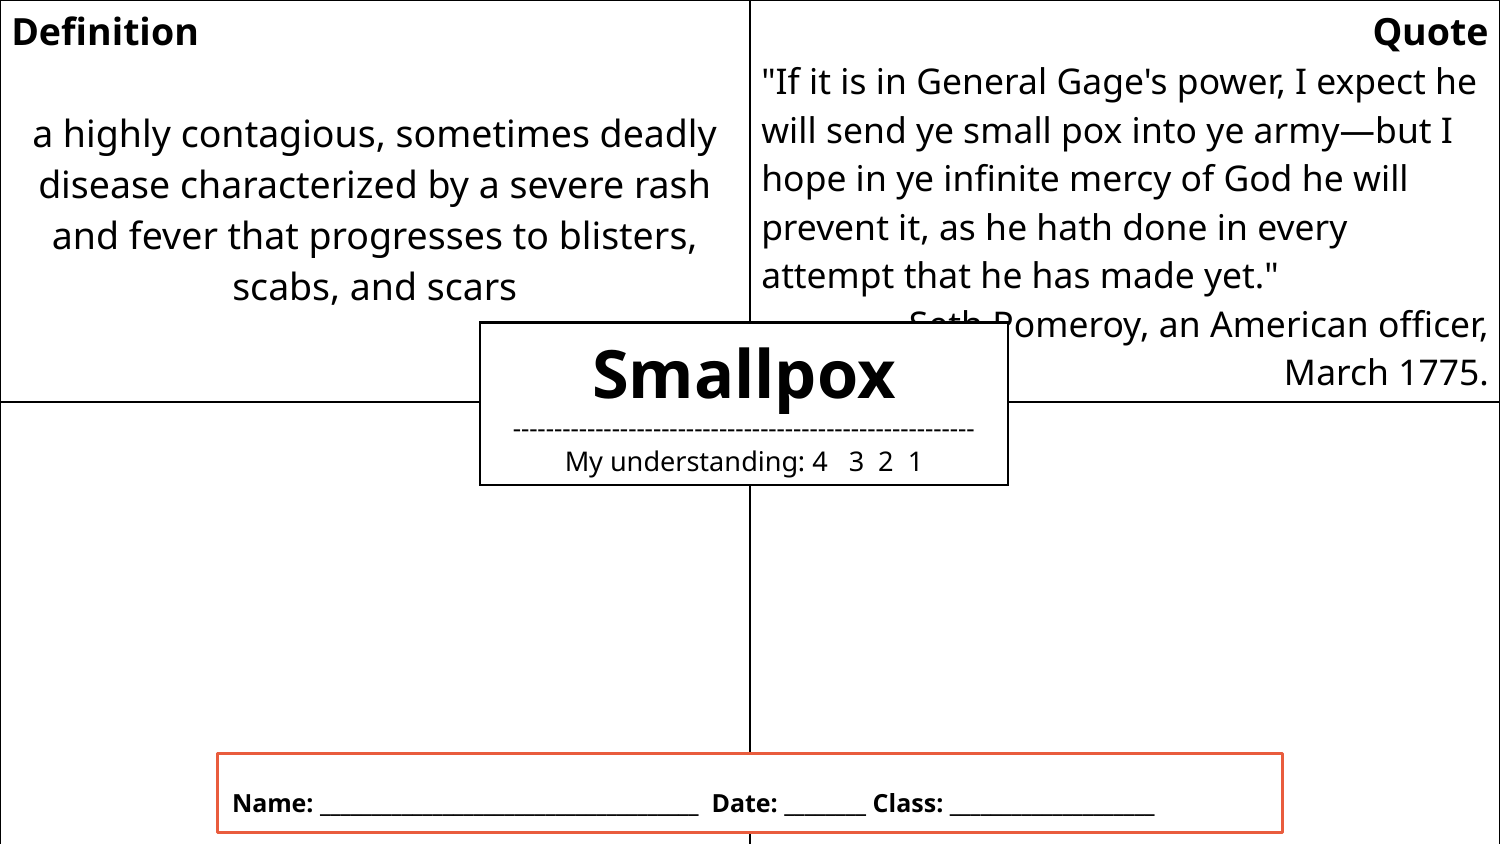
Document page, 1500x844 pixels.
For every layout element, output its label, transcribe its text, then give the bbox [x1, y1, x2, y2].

table_cell Illustration [1, 403, 749, 844]
text_box Smallpox -------------------------------------------------------- My understanding: 4 3 2 1 [480, 322, 1008, 486]
table_header Definition a highly contagious, sometimes deadly disease characterized by a severe rash and fever that progresses to blisters, scabs, and scars [1, 1, 749, 401]
table_cell Question [751, 403, 1499, 844]
text_box Name: _____________________________________ Date: ________ Class: ____________________ [217, 753, 1283, 833]
table_header Quote "If it is in General Gage's power, I expect he will send ye small pox into ye army—but I hope in ye infinite mercy of God he will prevent it, as he hath done in every attempt that he has made yet." Seth Pomeroy, an American officer, March 1775. [751, 1, 1499, 401]
